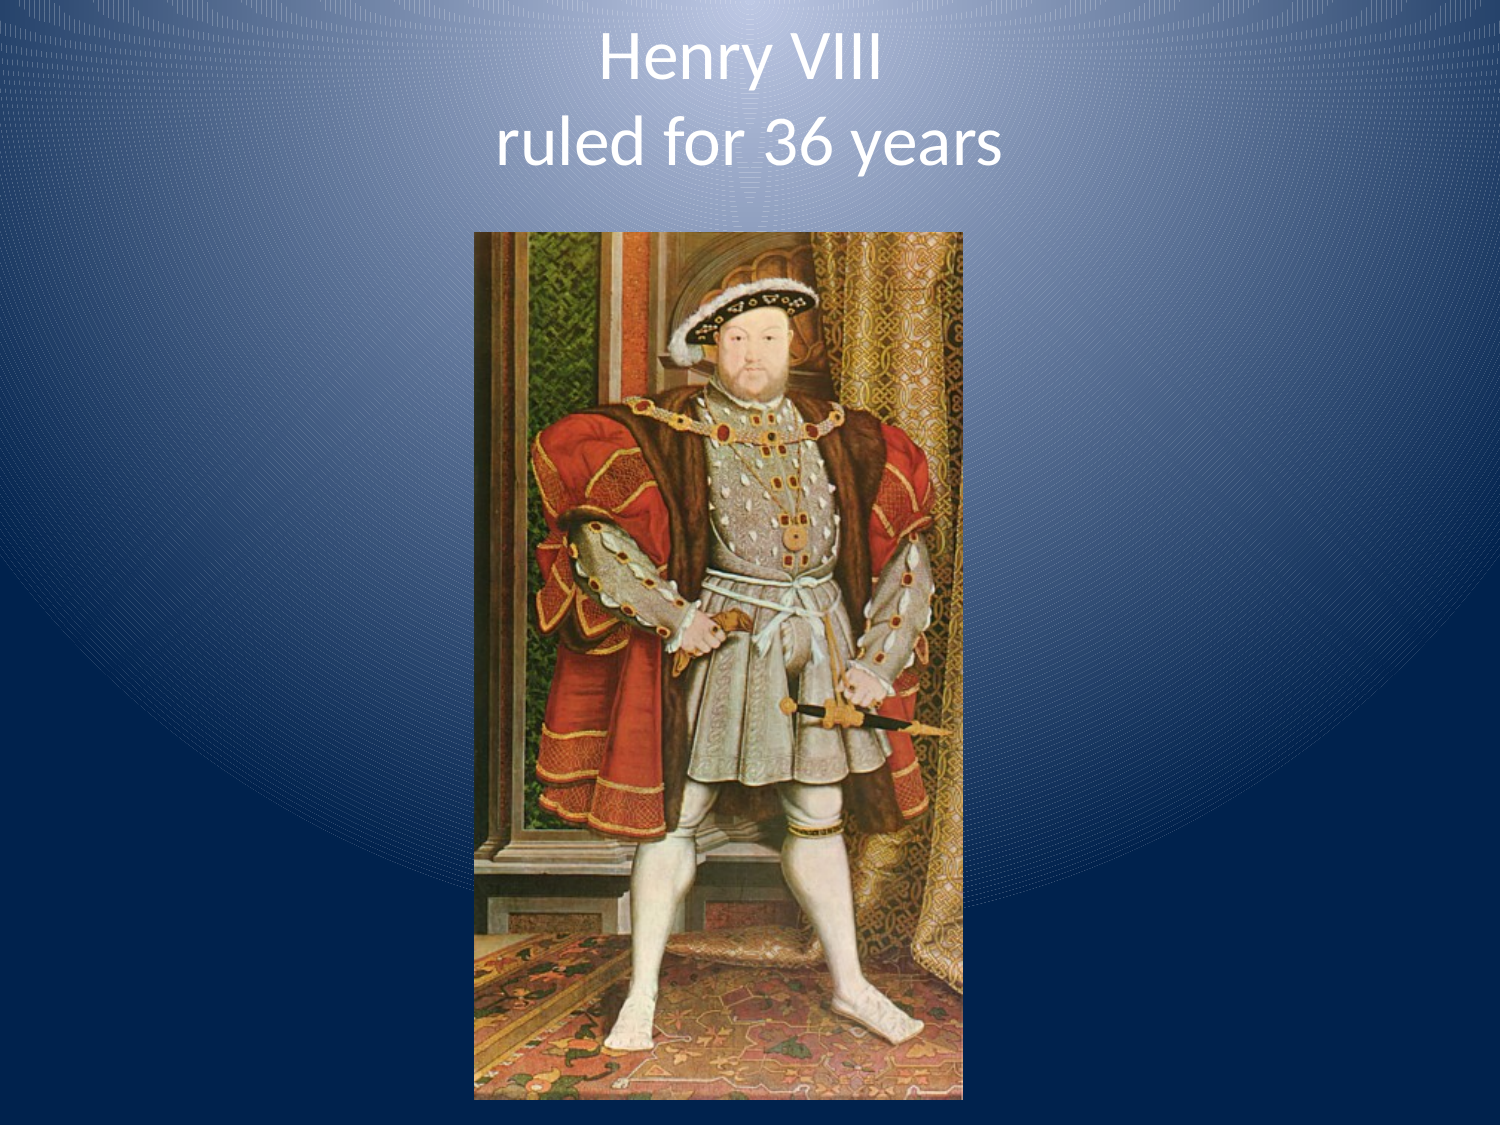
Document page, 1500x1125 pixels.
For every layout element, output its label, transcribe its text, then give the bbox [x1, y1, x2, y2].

title Henry VIII ruled for 36 years [75, 0, 1425, 188]
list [474, 232, 963, 1101]
